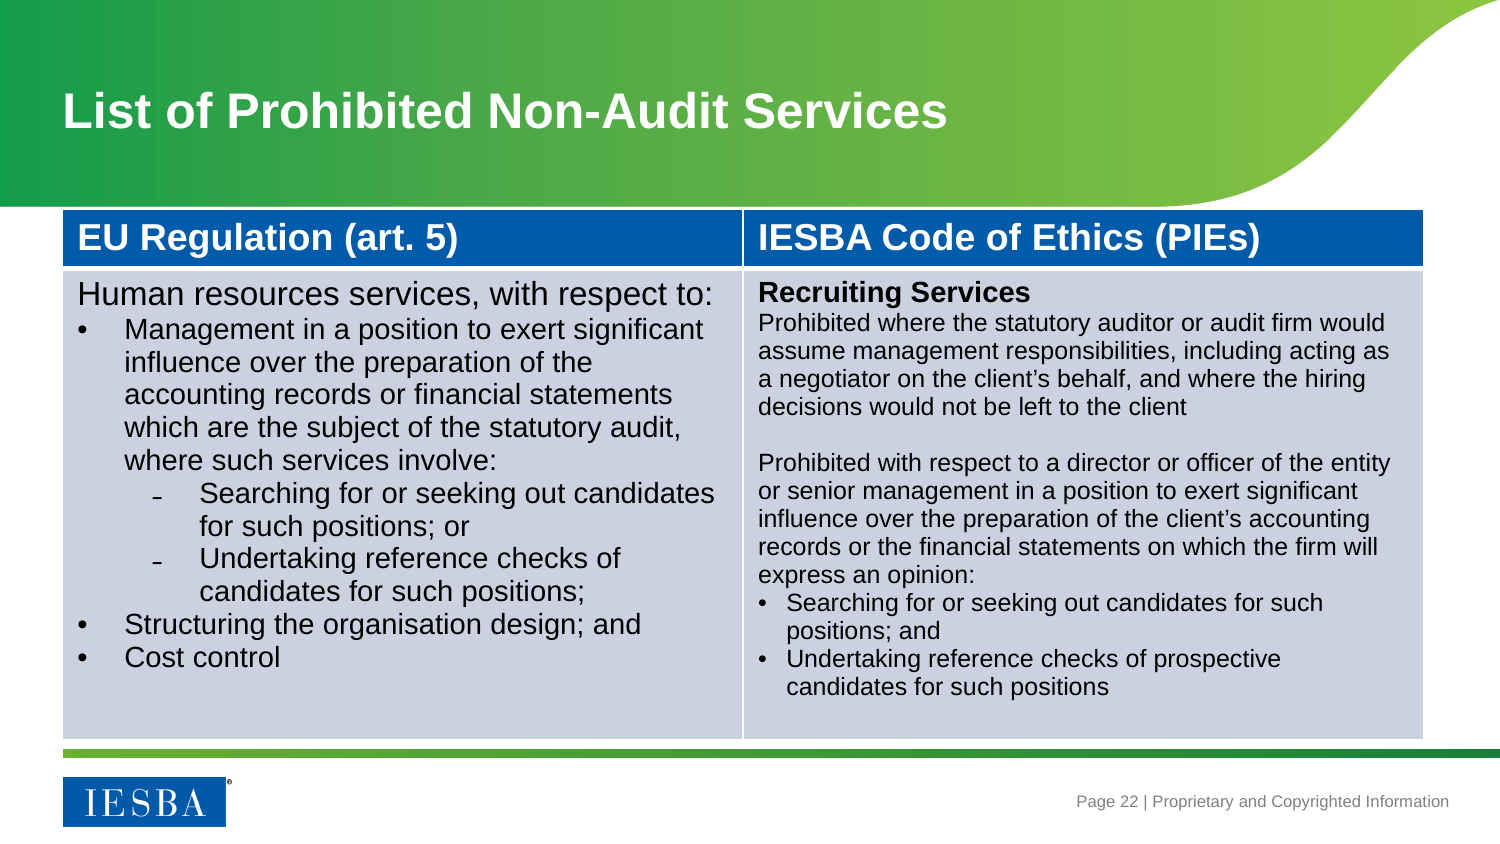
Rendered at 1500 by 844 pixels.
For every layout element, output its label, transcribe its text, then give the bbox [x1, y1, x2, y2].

title List of Prohibited Non-Audit Services [62, 75, 1300, 142]
table_cell Recruiting Services Prohibited where the statutory auditor or audit firm would assume management responsibilities, including acting as a negotiator on the client’s behalf, and where the hiring decisions would not be left to the client Prohibited with respect to a director or officer of the entity or senior management in a position to exert significant influence over the preparation of the client’s accounting records or the financial statements on which the firm will express an opinion: Searching for or seeking out candidates for such positions; and Undertaking reference checks of prospective candidates for such positions [744, 271, 1423, 739]
table_header IESBA Code of Ethics (PIEs) [744, 210, 1423, 266]
table_cell Human resources services, with respect to: Management in a position to exert significant influence over the preparation of the accounting records or financial statements which are the subject of the statutory audit, where such services involve: Searching for or seeking out candidates for such positions; or Undertaking reference checks of candidates for such positions; Structuring the organisation design; and Cost control [63, 271, 742, 739]
picture [63, 777, 232, 827]
table_header EU Regulation (art. 5) [63, 210, 742, 266]
picture [0, 0, 1500, 207]
